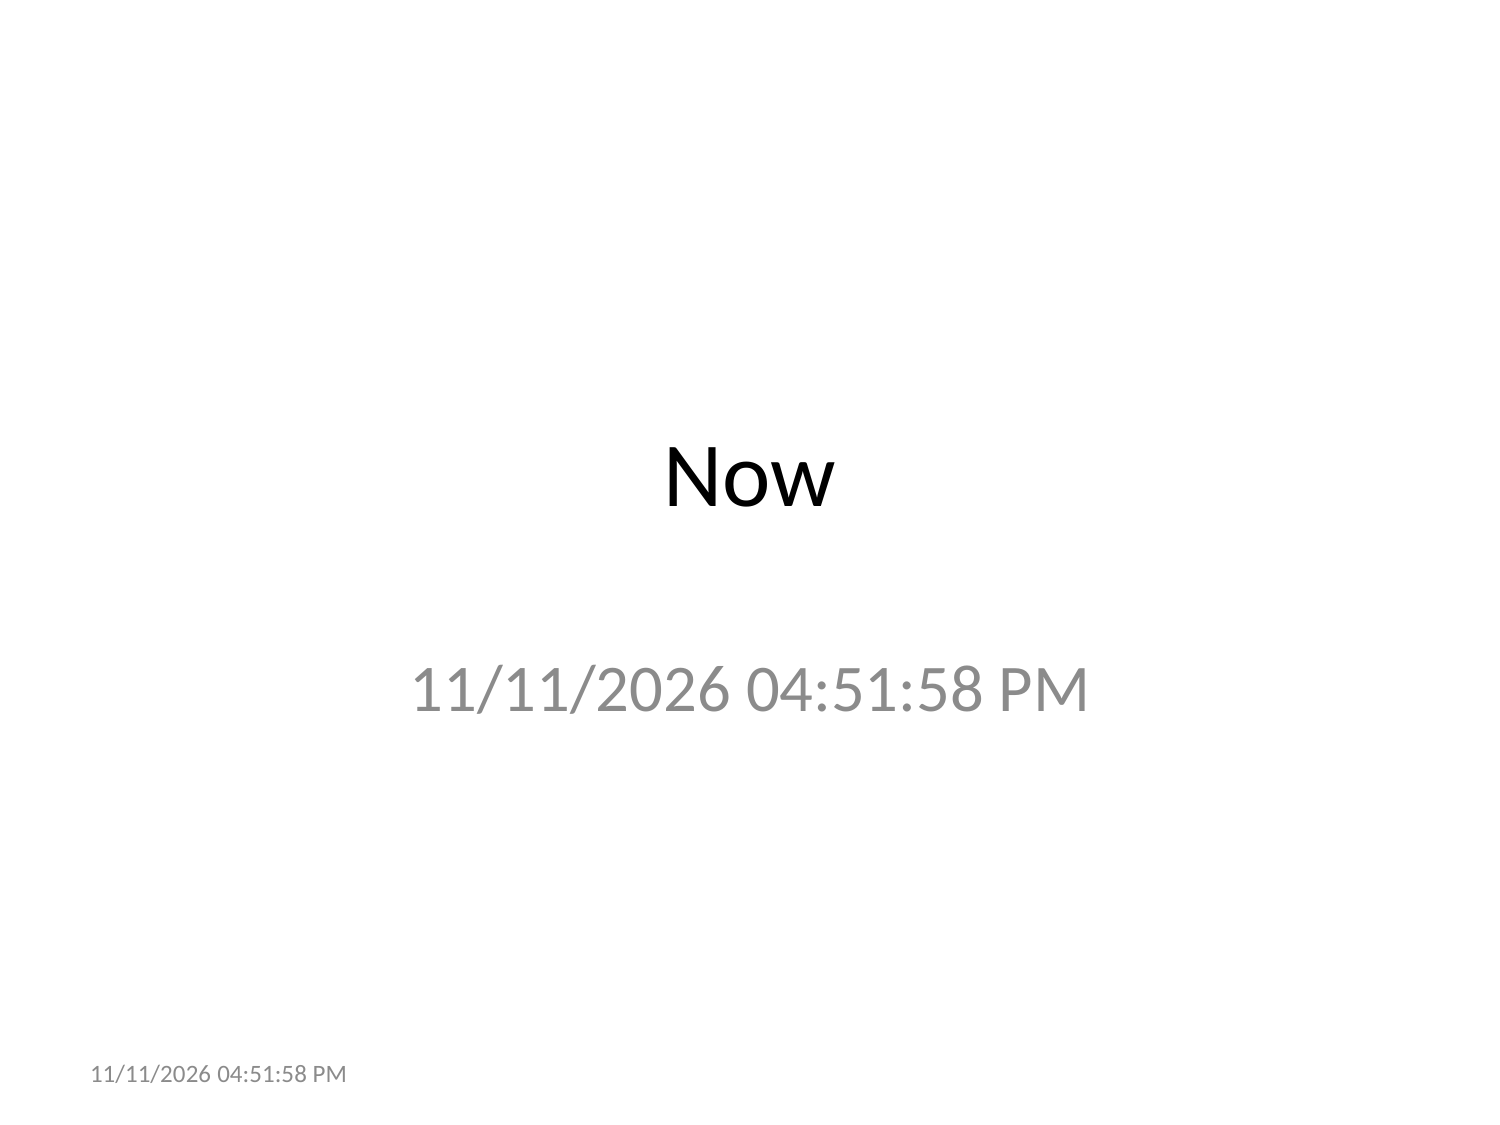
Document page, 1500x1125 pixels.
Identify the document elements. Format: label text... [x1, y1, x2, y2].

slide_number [75, 1042, 425, 1103]
title Now [112, 349, 1388, 591]
subtitle 2011-12-19 10:20:04 AM [225, 637, 1275, 925]
